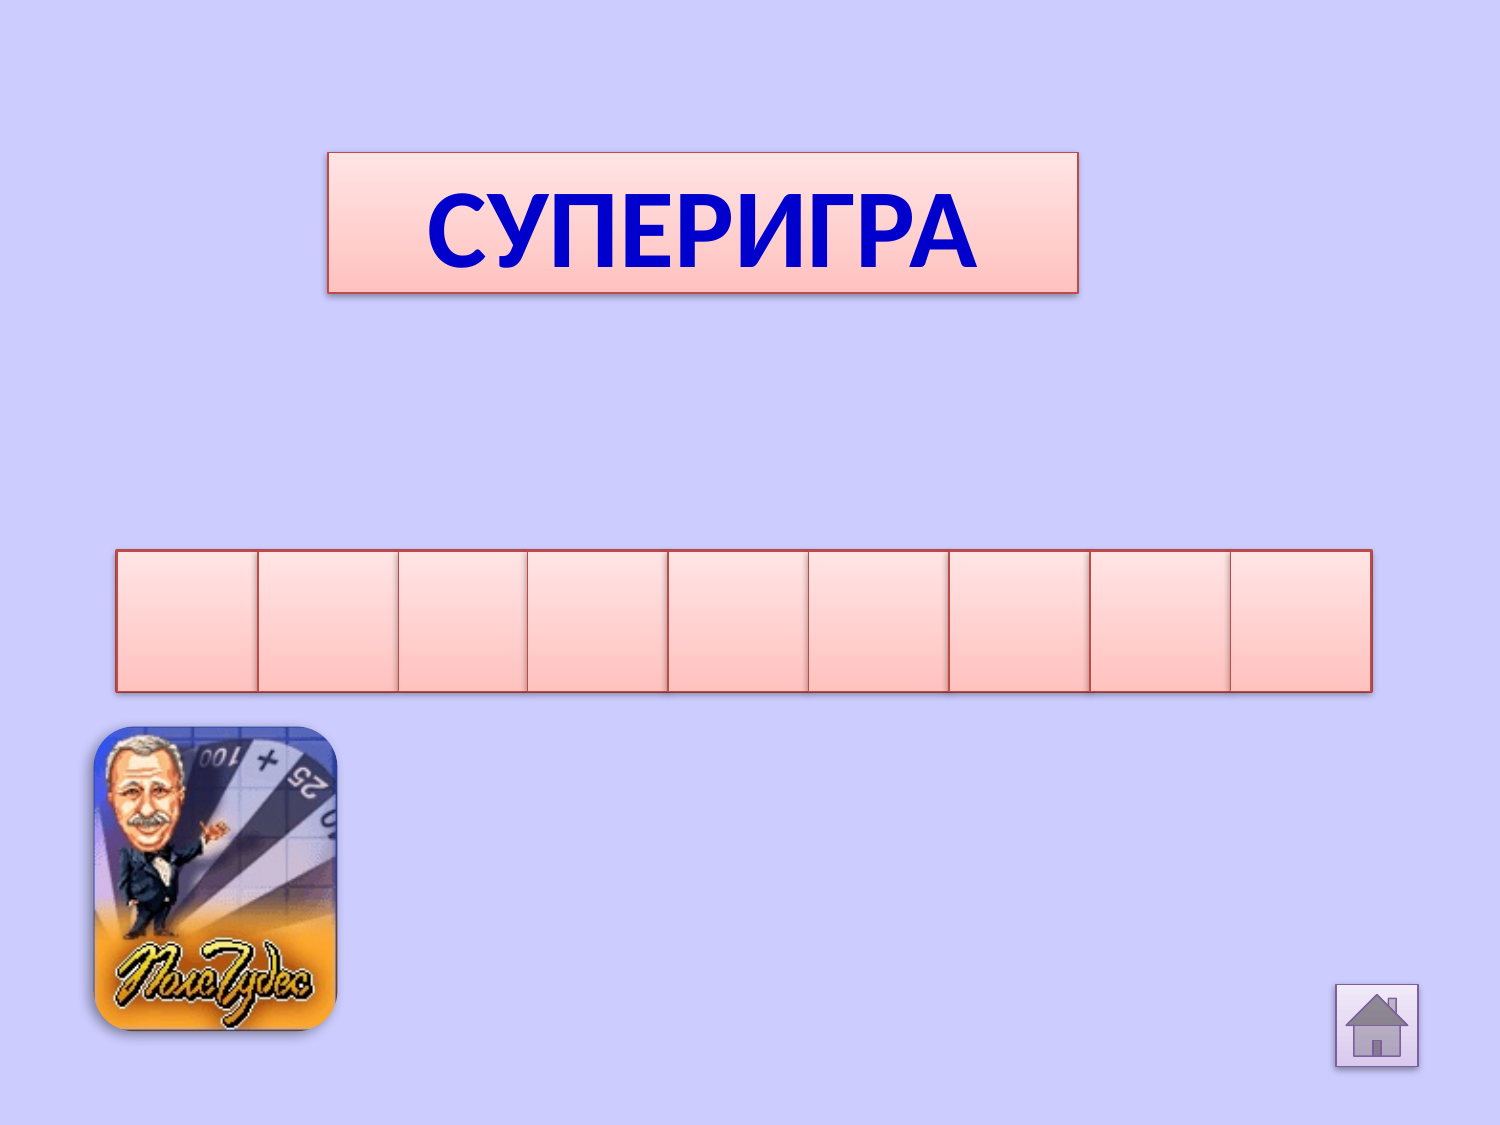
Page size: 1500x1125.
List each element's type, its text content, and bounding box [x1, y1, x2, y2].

text_box [1335, 984, 1419, 1067]
picture [93, 726, 338, 1032]
text_box СУПЕРИГРА [327, 152, 1079, 294]
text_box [116, 550, 1372, 692]
